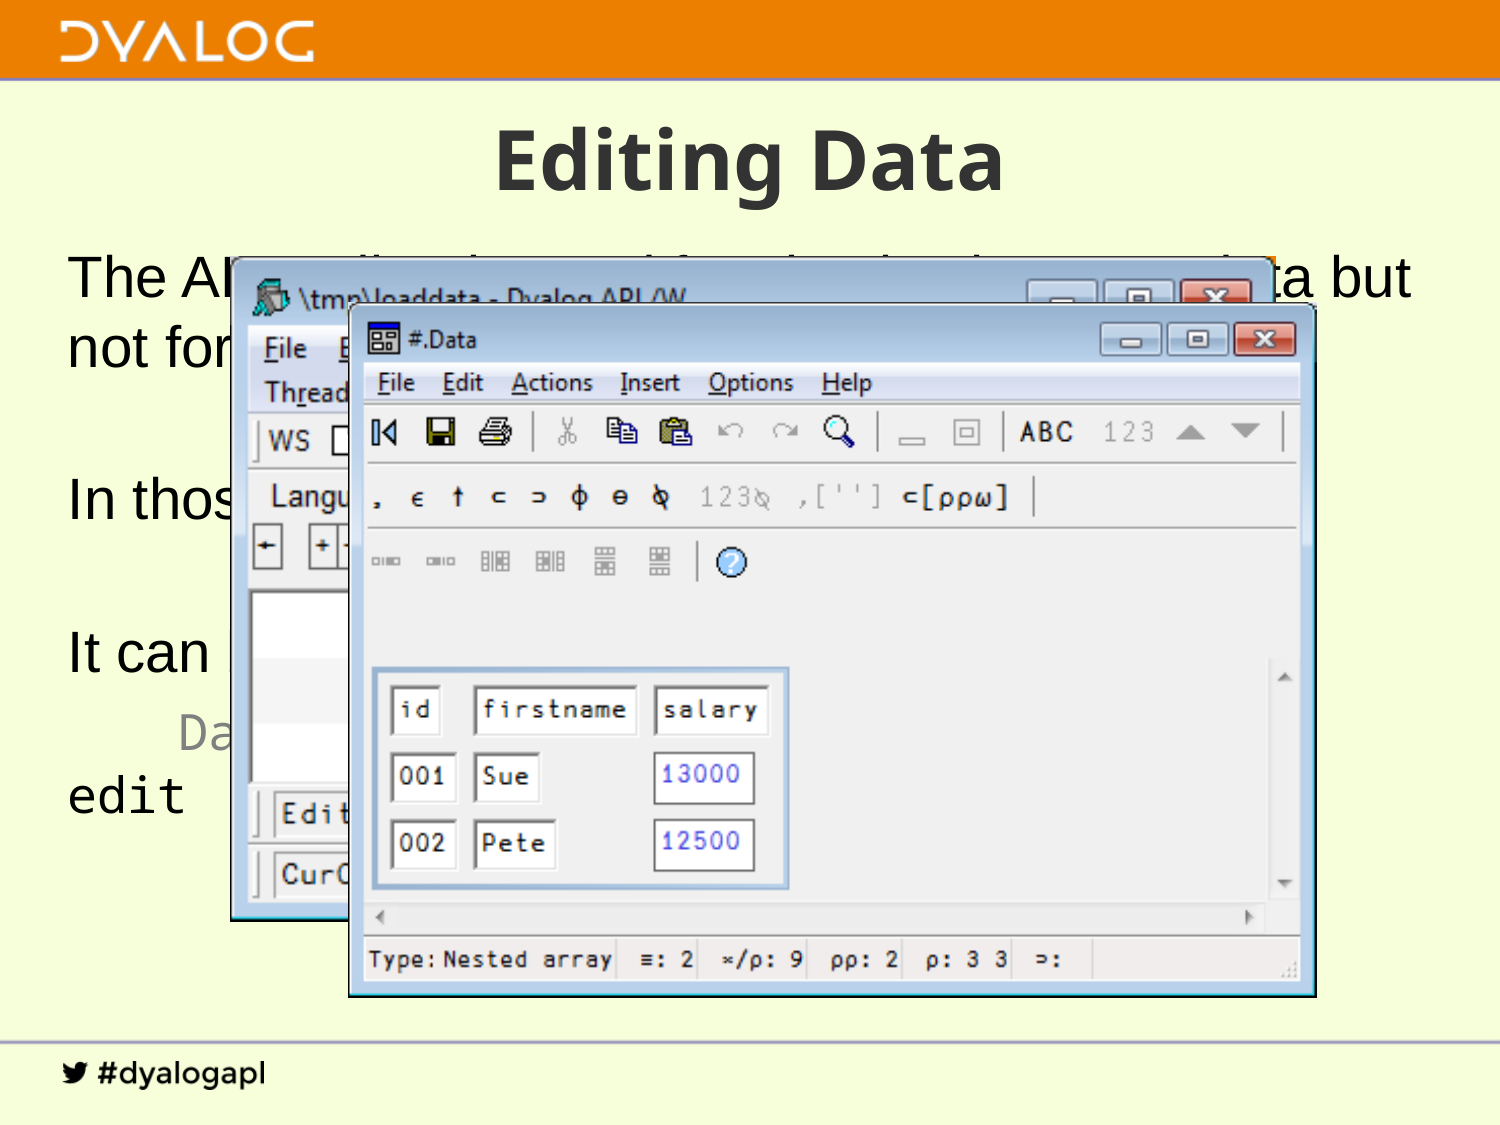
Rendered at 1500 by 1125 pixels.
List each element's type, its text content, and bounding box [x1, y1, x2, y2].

picture [0, 0, 1500, 1125]
title Editing Data [112, 99, 1388, 268]
subtitle The APL editor is good for simple character data but not for heterogenous or numeric data. In those cases, use the APL object editor. It can be called from the menu. Data ⍝ put the cursor on the name to edit [1281, 231, 1483, 866]
subtitle The APL editor is good for simple character data but not for heterogenous or numeric data. In those cases, use the APL object editor. It can be called from the menu. Data ⍝ put the cursor on the name to edit [53, 231, 224, 866]
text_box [229, 255, 1276, 923]
